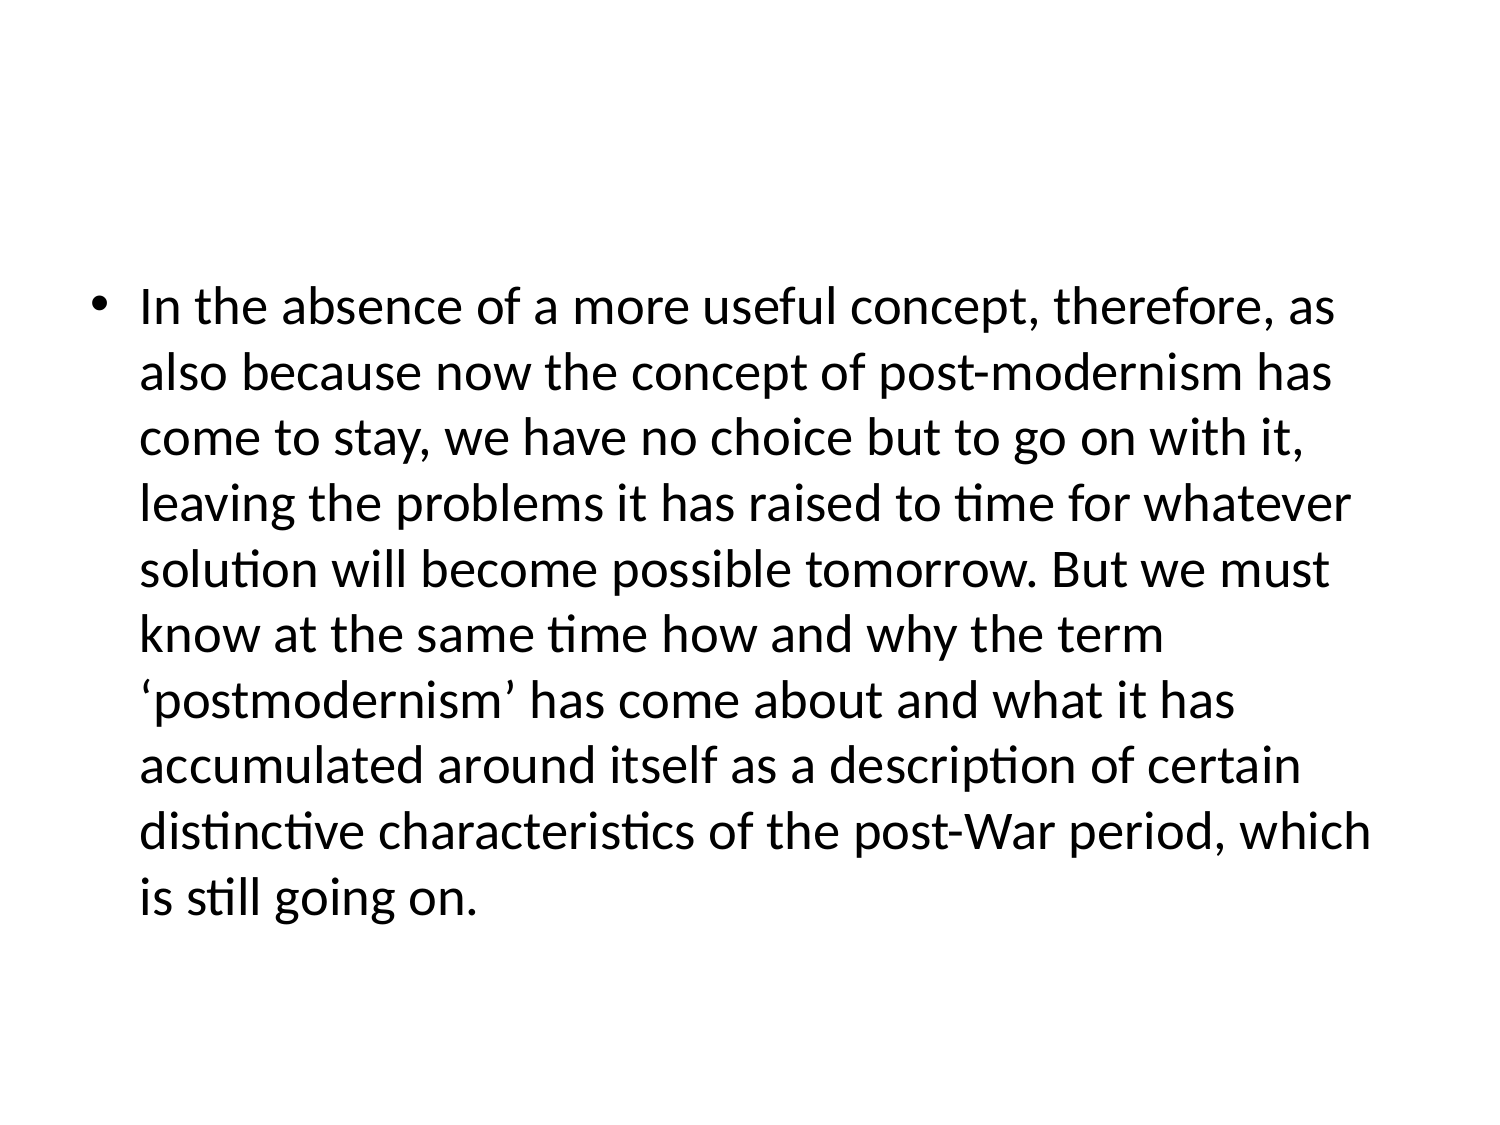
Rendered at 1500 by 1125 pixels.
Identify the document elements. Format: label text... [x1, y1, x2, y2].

list In the absence of a more useful concept, therefore, as also because now the concept of post-modernism has come to stay, we have no choice but to go on with it, leaving the problems it has raised to time for whatever solution will become possible tomorrow. But we must know at the same time how and why the term ‘postmodernism’ has come about and what it has accumulated around itself as a description of certain distinctive characteristics of the post-War period, which is still going on. [75, 262, 1425, 1005]
